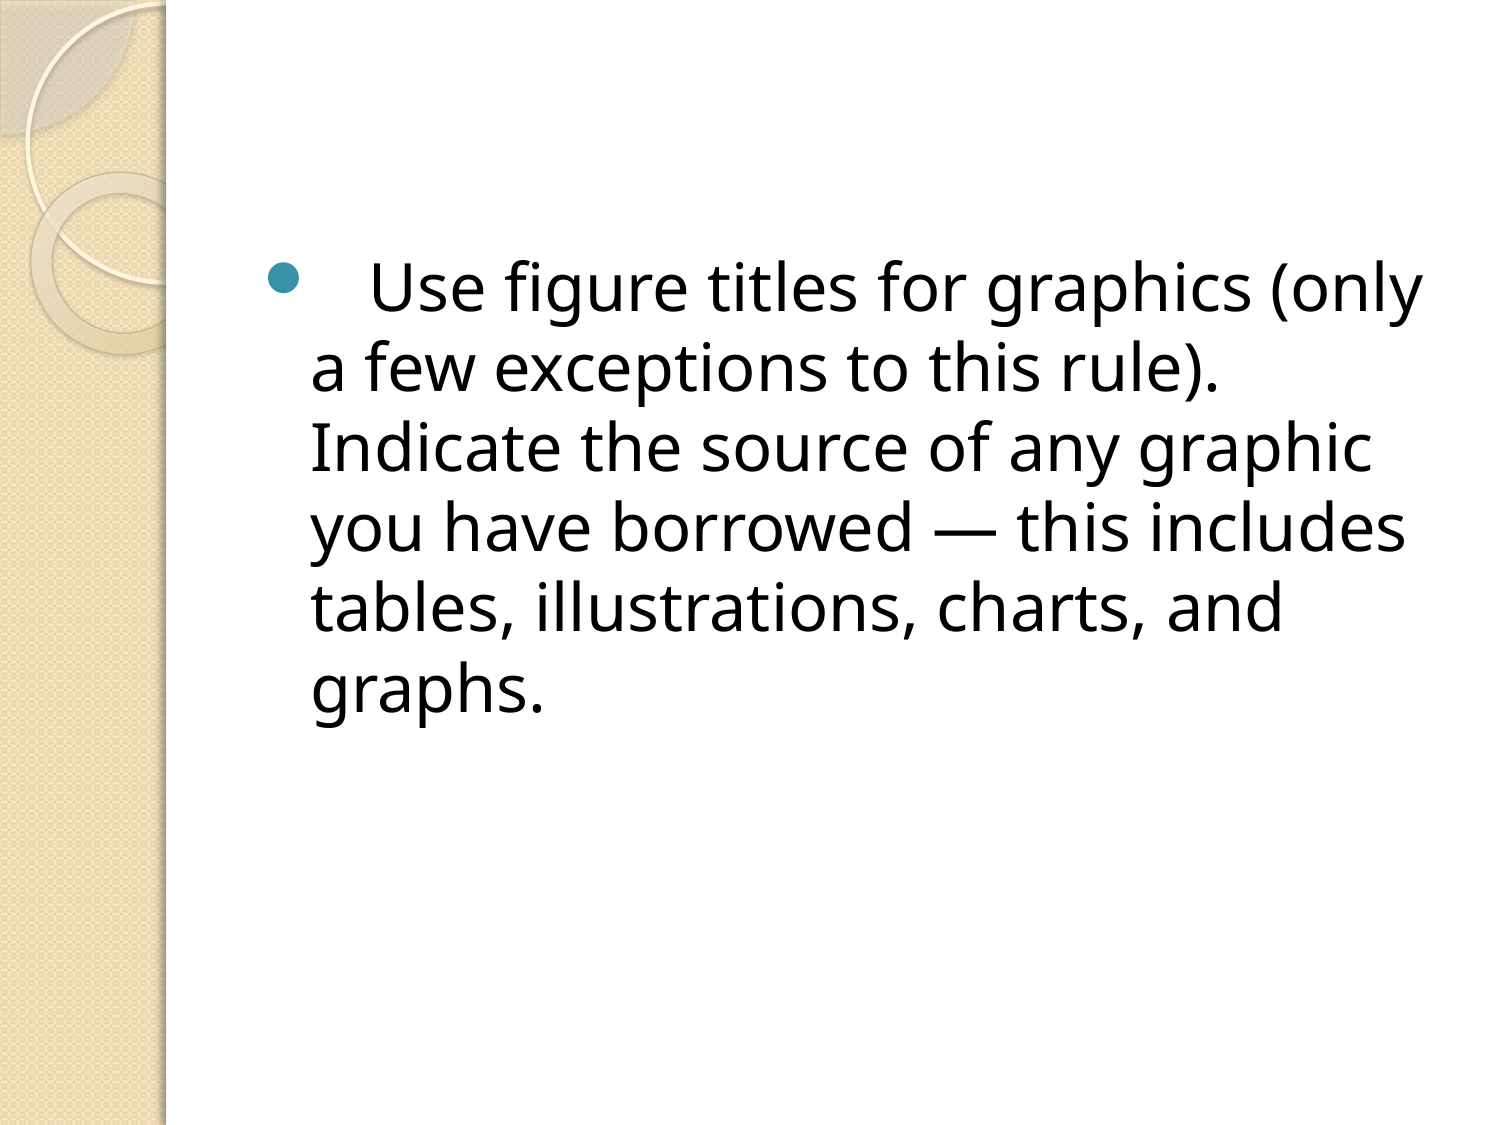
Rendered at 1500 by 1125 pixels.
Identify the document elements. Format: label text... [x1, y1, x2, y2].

list Use figure titles for graphics (only a few exceptions to this rule). Indicate the source of any graphic you have borrowed — this includes tables, illustrations, charts, and graphs. [235, 237, 1466, 1025]
